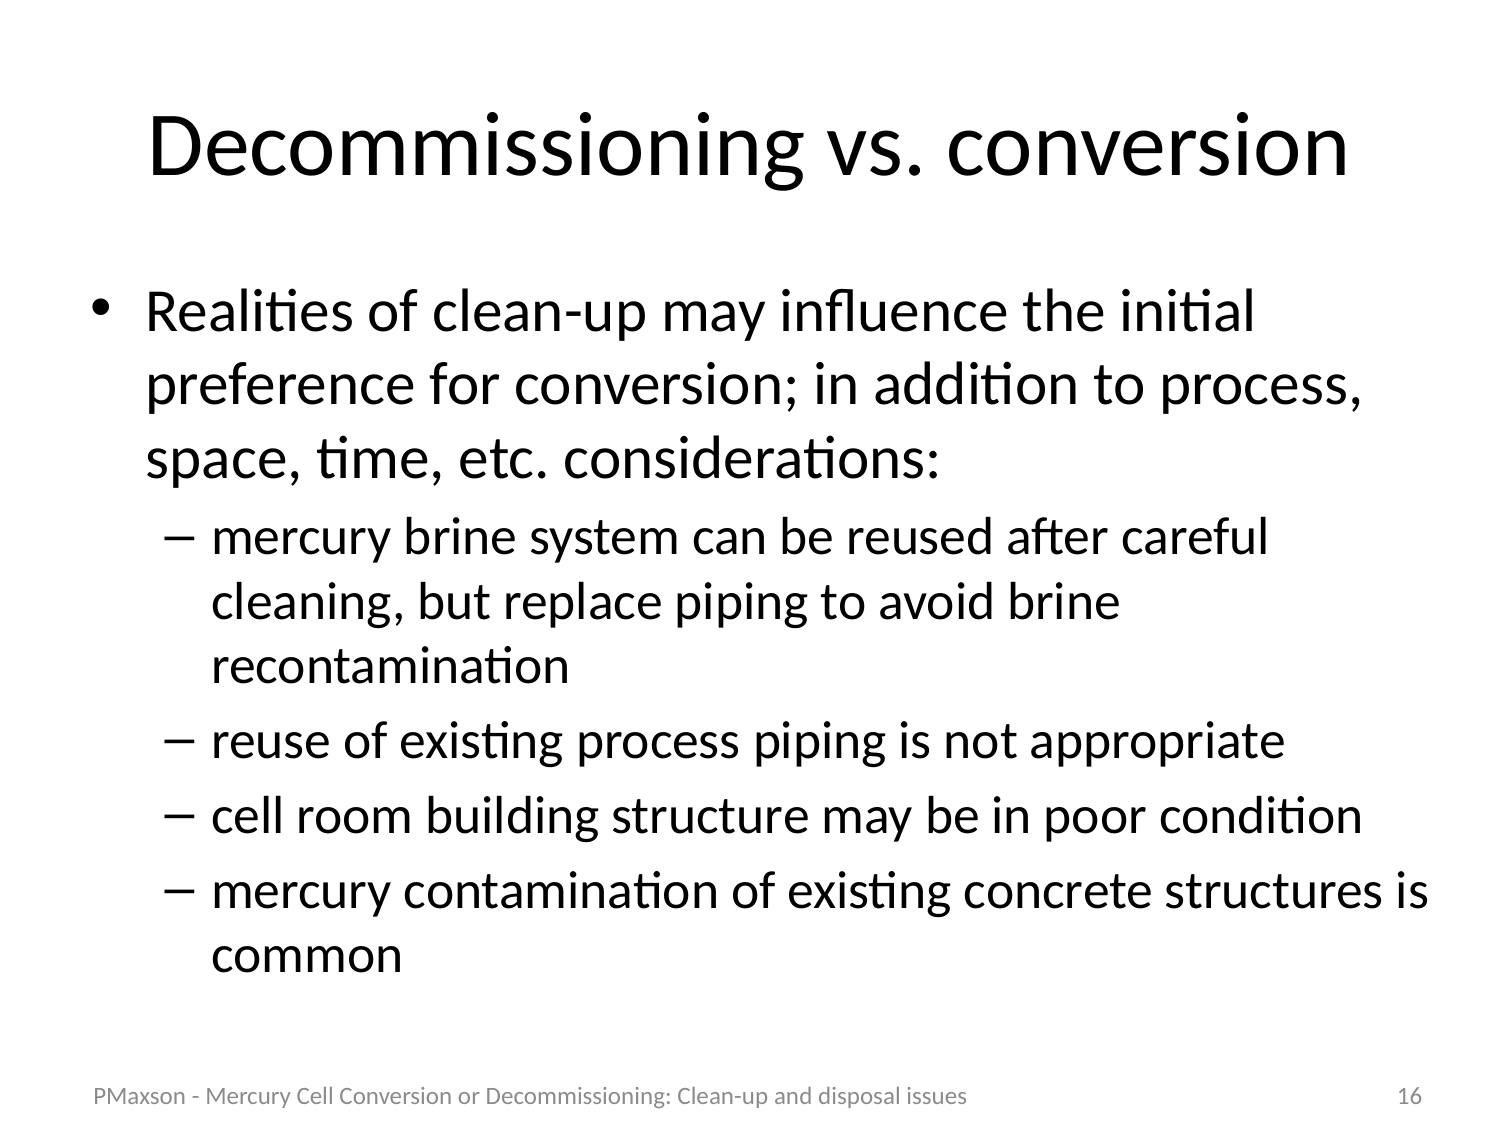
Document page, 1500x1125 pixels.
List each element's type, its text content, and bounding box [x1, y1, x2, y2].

footer PMaxson - Mercury Cell Conversion or Decommissioning: Clean-up and disposal issues [75, 1065, 988, 1125]
title Decommissioning vs. conversion [75, 45, 1425, 233]
slide_number 16 [1074, 1065, 1438, 1125]
list Realities of clean-up may influence the initial preference for conversion; in addition to process, space, time, etc. considerations: mercury brine system can be reused after careful cleaning, but replace piping to avoid brine recontamination reuse of existing process piping is not appropriate cell room building structure may be in poor condition mercury contamination of existing concrete structures is common [75, 262, 1463, 1005]
